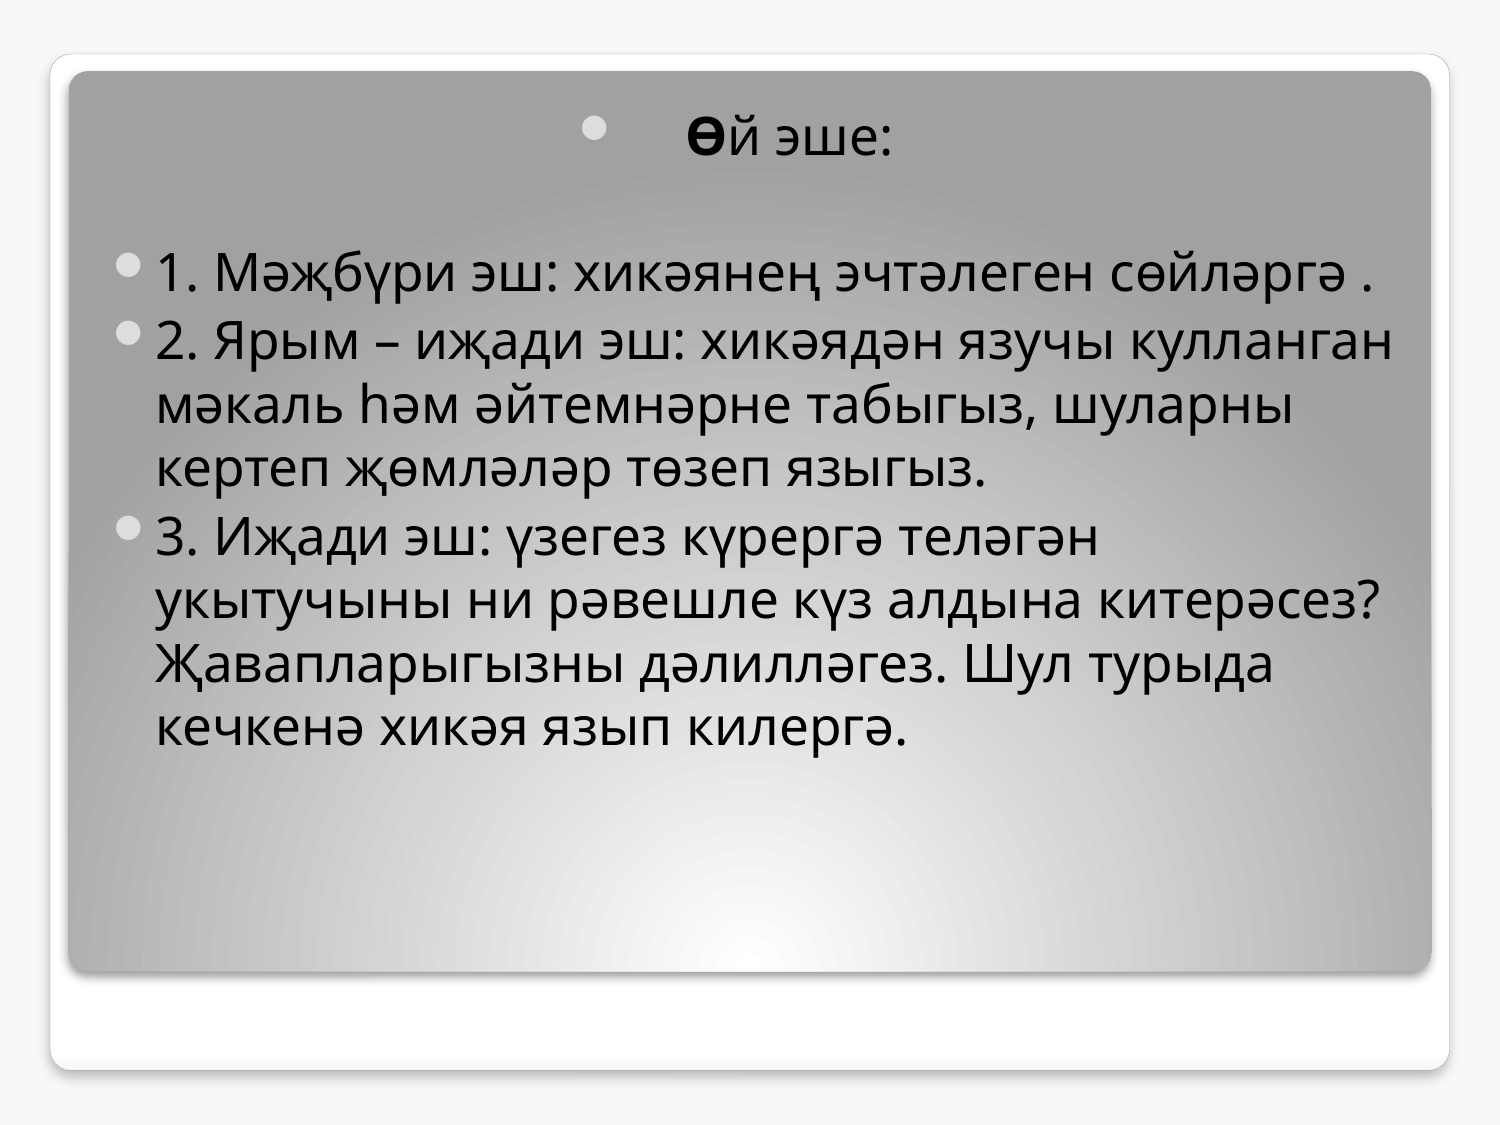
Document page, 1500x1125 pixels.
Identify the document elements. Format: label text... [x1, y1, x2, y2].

list Өй эше: 1. Мәҗбүри эш: хикәянең эчтәлеген сөйләргә . 2. Ярым – иҗади эш: хикәядән язучы кулланган мәкаль һәм әйтемнәрне табыгыз, шуларны кертеп җөмләләр төзеп языгыз. 3. Иҗади эш: үзегез күрергә теләгән укытучыны ни рәвешле күз алдына китерәсез? Җавапларыгызны дәлилләгез. Шул турыда кечкенә хикәя язып килергә. [82, 86, 1425, 774]
